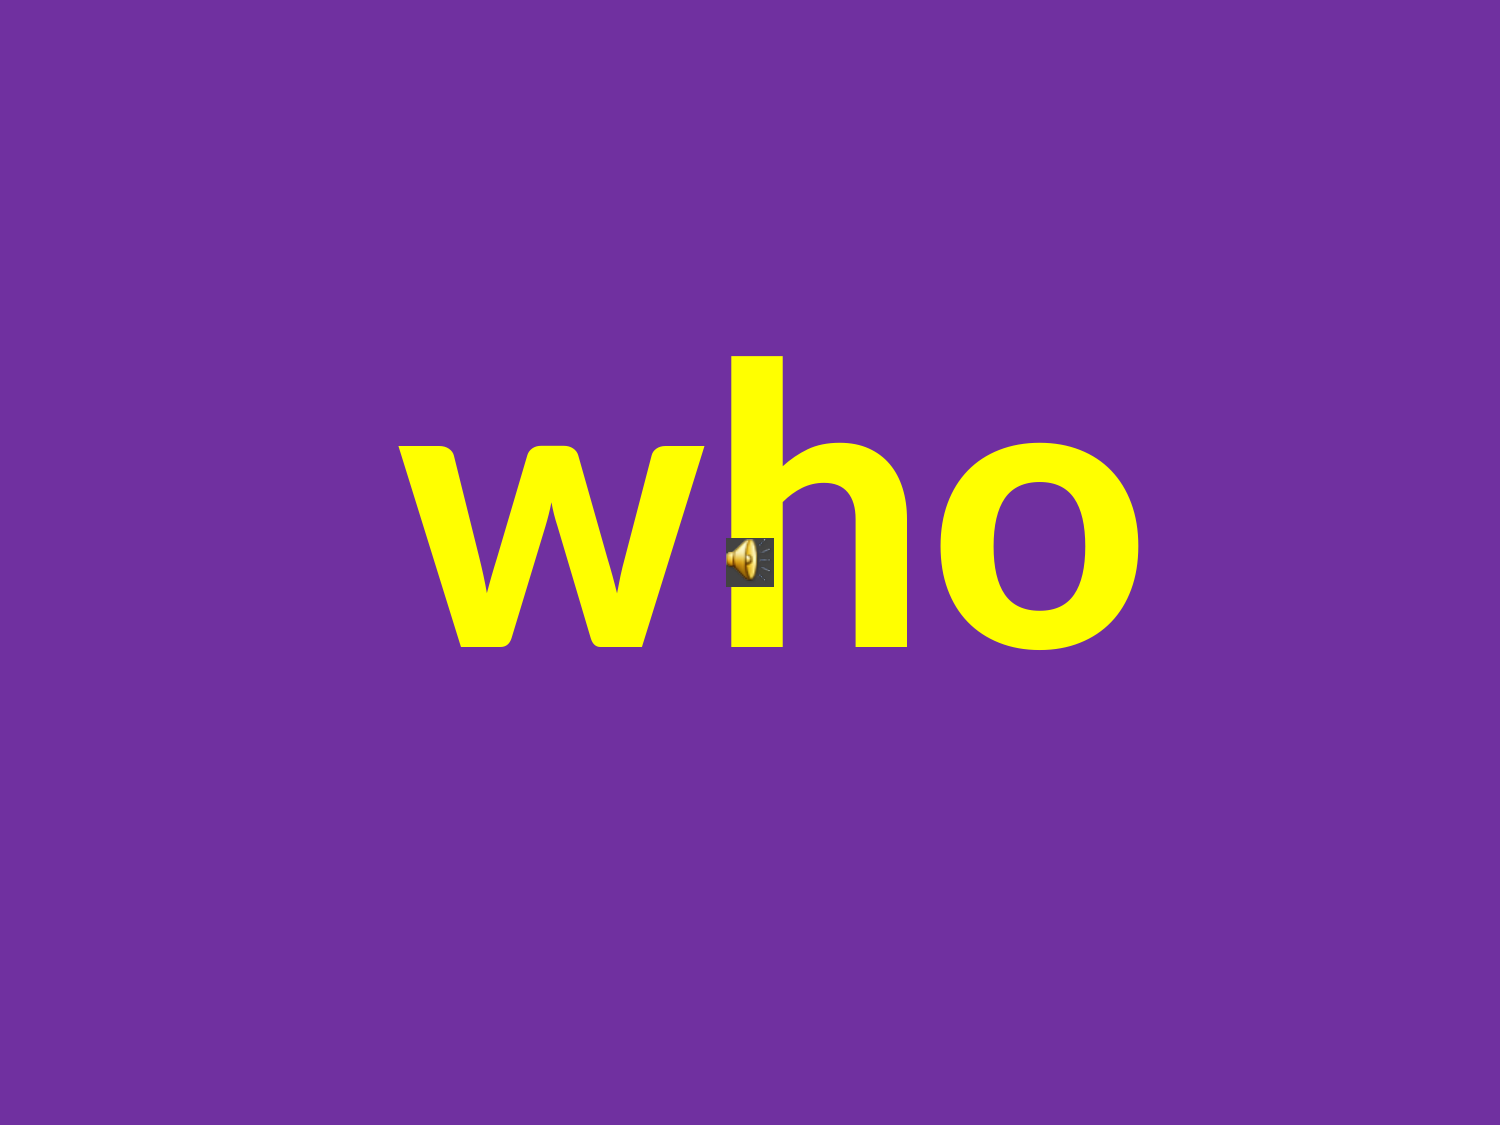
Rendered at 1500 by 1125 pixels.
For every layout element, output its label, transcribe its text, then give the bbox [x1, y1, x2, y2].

picture [724, 537, 776, 588]
text_box who [99, 224, 1450, 738]
